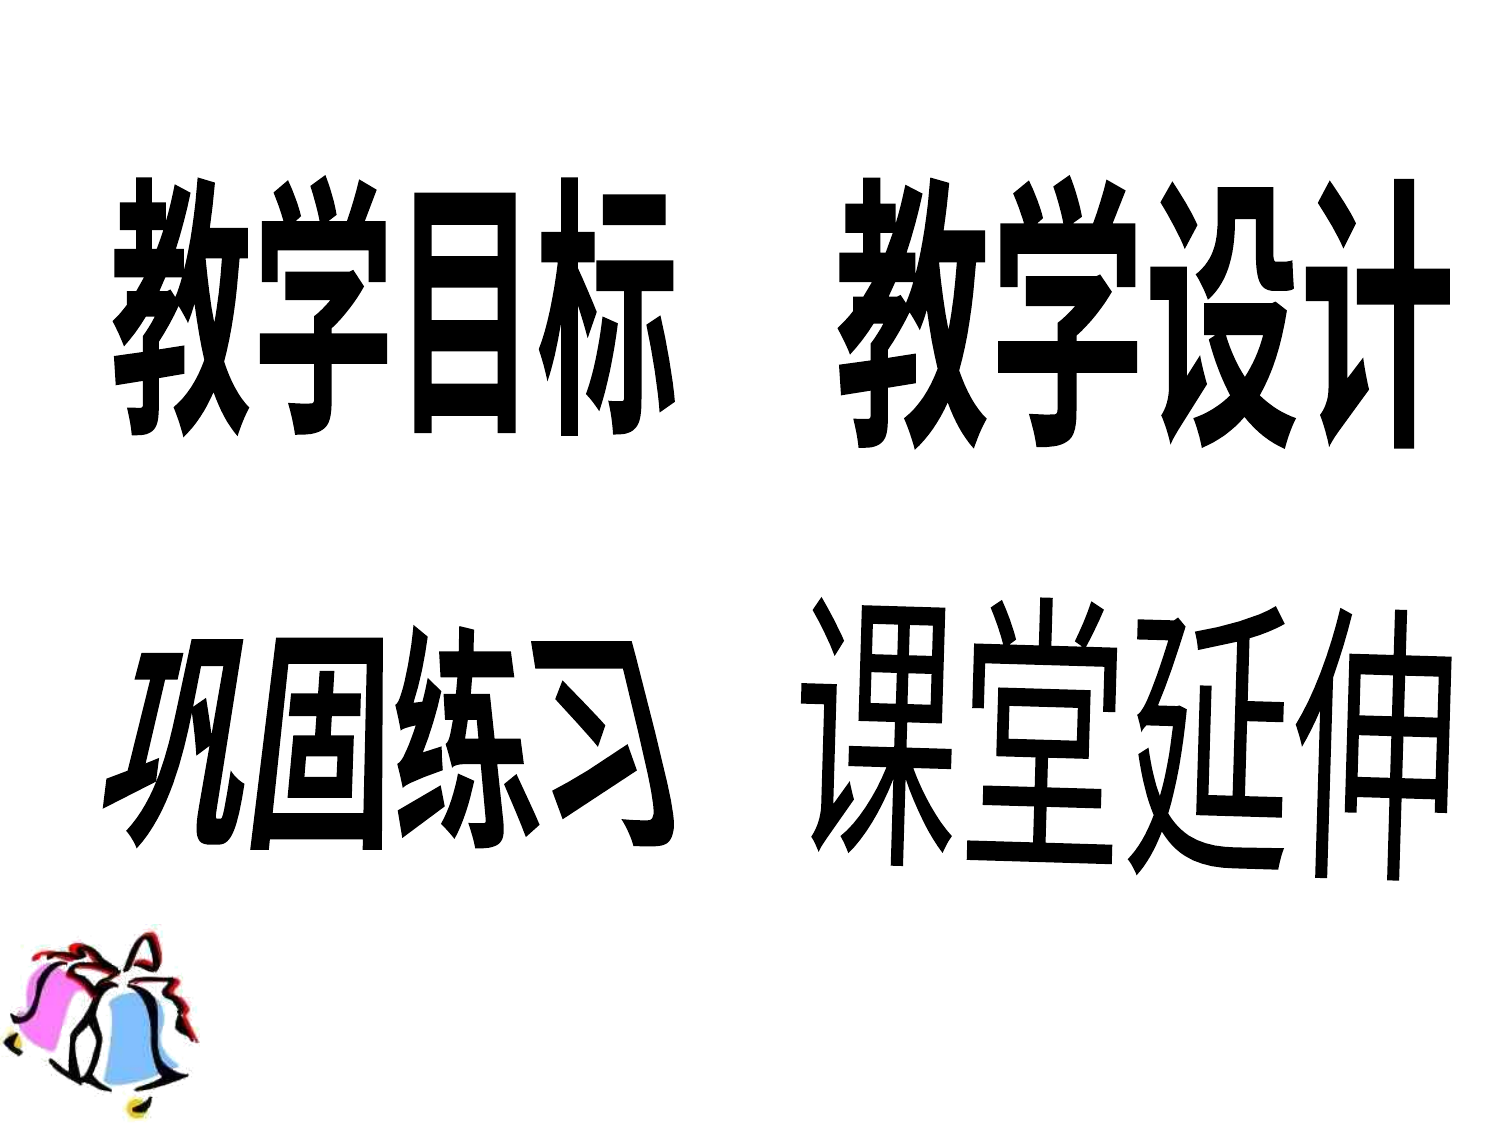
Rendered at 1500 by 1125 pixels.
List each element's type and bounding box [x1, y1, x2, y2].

picture [0, 924, 201, 1125]
